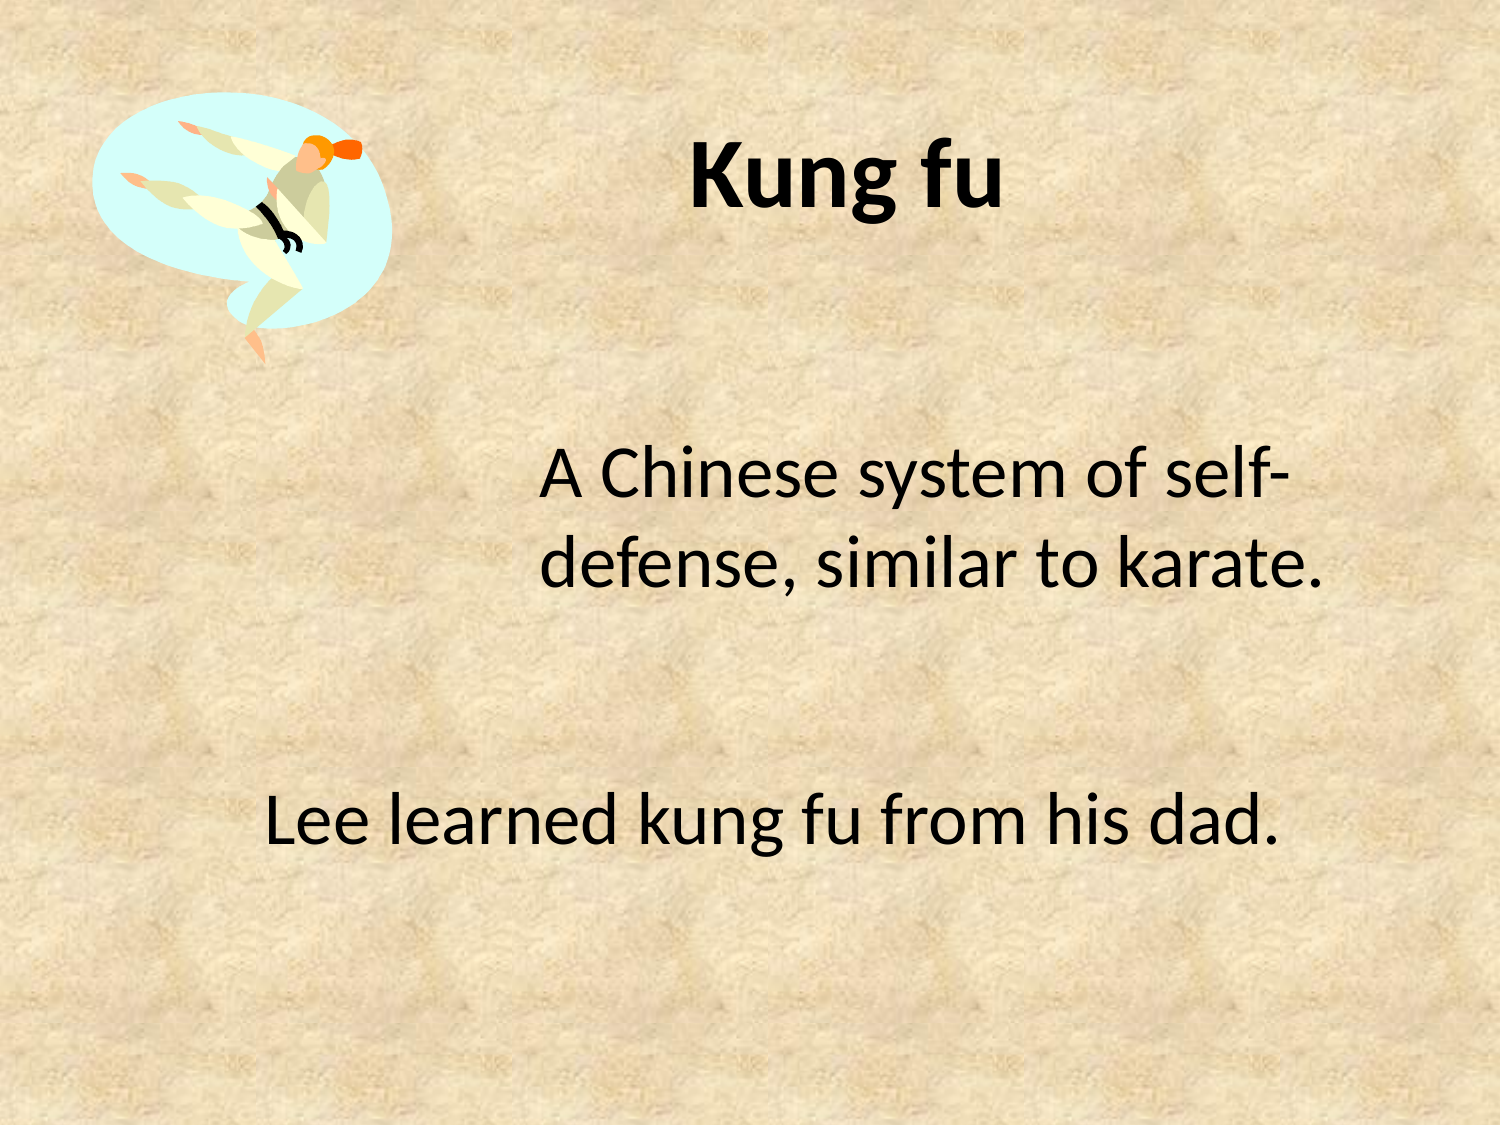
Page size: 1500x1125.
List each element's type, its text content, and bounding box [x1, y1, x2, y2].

text_box Lee learned kung fu from his dad. [249, 762, 1300, 868]
text_box A Chinese system of self-defense, similar to karate. [525, 324, 1475, 610]
text_box Kung fu [674, 99, 1425, 235]
picture [0, 0, 1500, 1125]
